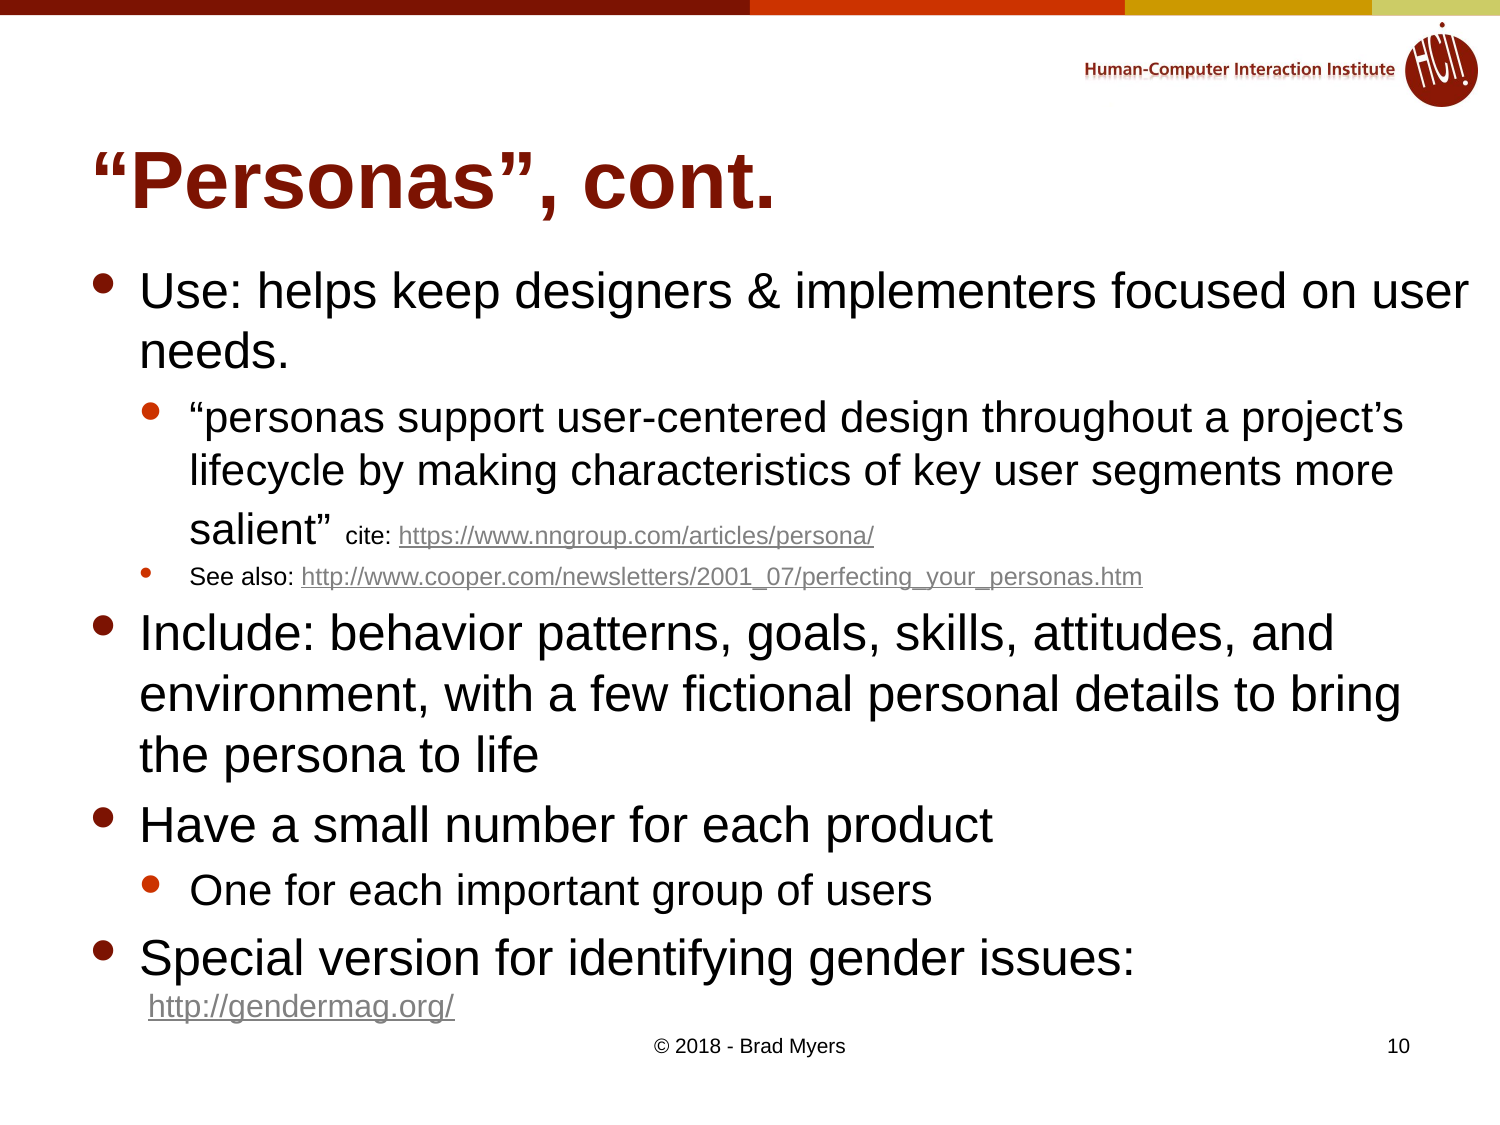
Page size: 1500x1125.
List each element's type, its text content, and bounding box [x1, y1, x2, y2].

list Use: helps keep designers & implementers focused on user needs. “personas support user-centered design throughout a project’s lifecycle by making characteristics of key user segments more salient” cite: https://www.nngroup.com/articles/persona/ See also: http://www.cooper.com/newsletters/2001_07/perfecting_your_personas.htm Include: behavior patterns, goals, skills, attitudes, and environment, with a few fictional personal details to bring the persona to life Have a small number for each product One for each important group of users Special version for identifying gender issues: http://gendermag.org/ [74, 249, 1500, 1038]
footer © 2018 - Brad Myers [512, 1024, 988, 1101]
slide_number 10 [1074, 1024, 1426, 1101]
picture [1313, 22, 1478, 107]
title “Personas”, cont. [74, 19, 1313, 233]
